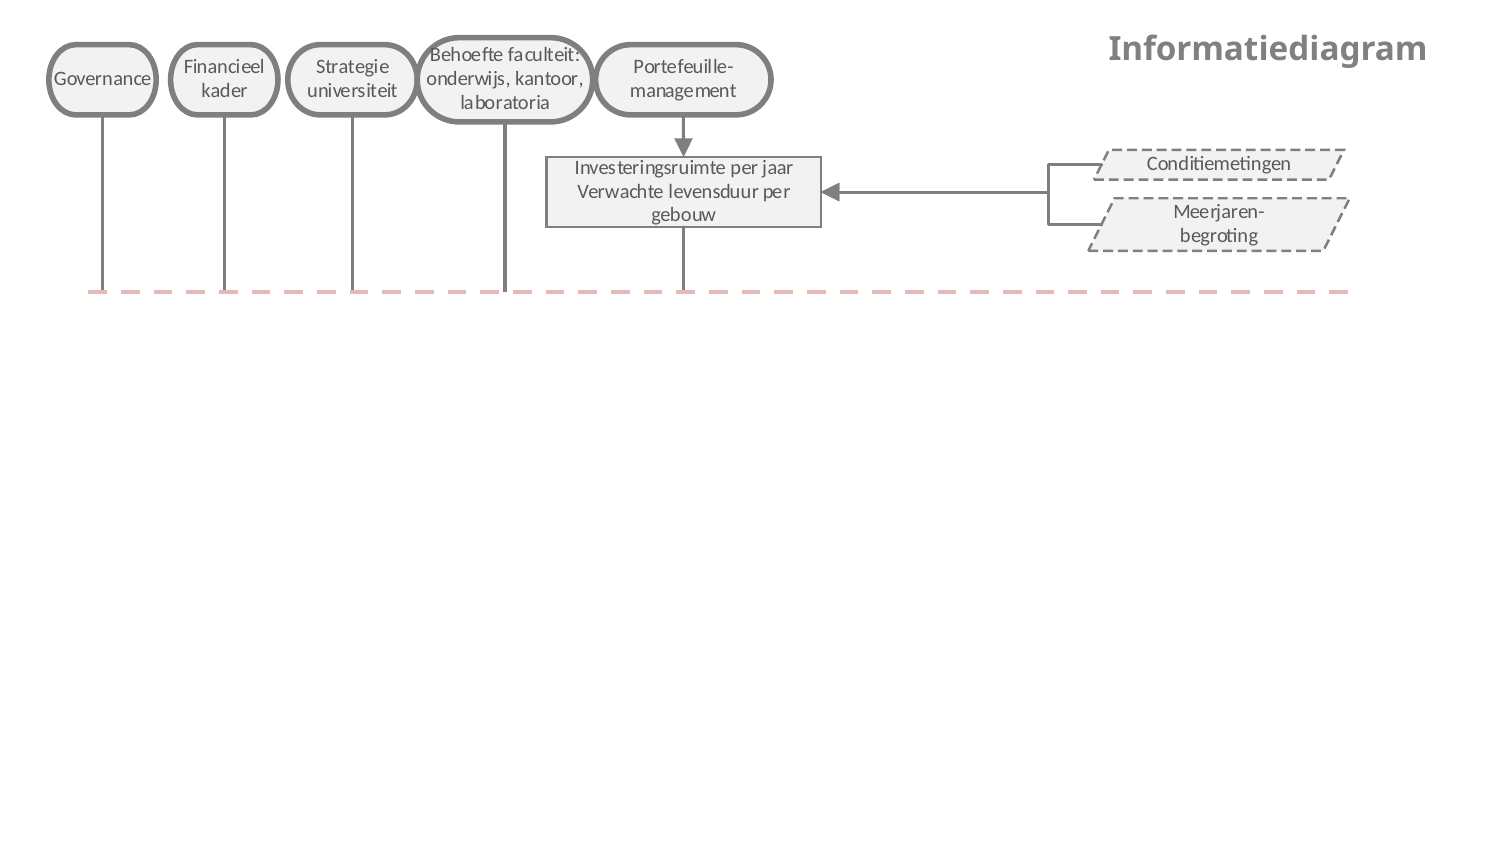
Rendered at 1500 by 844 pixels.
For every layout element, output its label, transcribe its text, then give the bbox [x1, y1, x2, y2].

text_box Informatiediagram [84, 20, 1444, 95]
picture [41, 31, 1419, 293]
